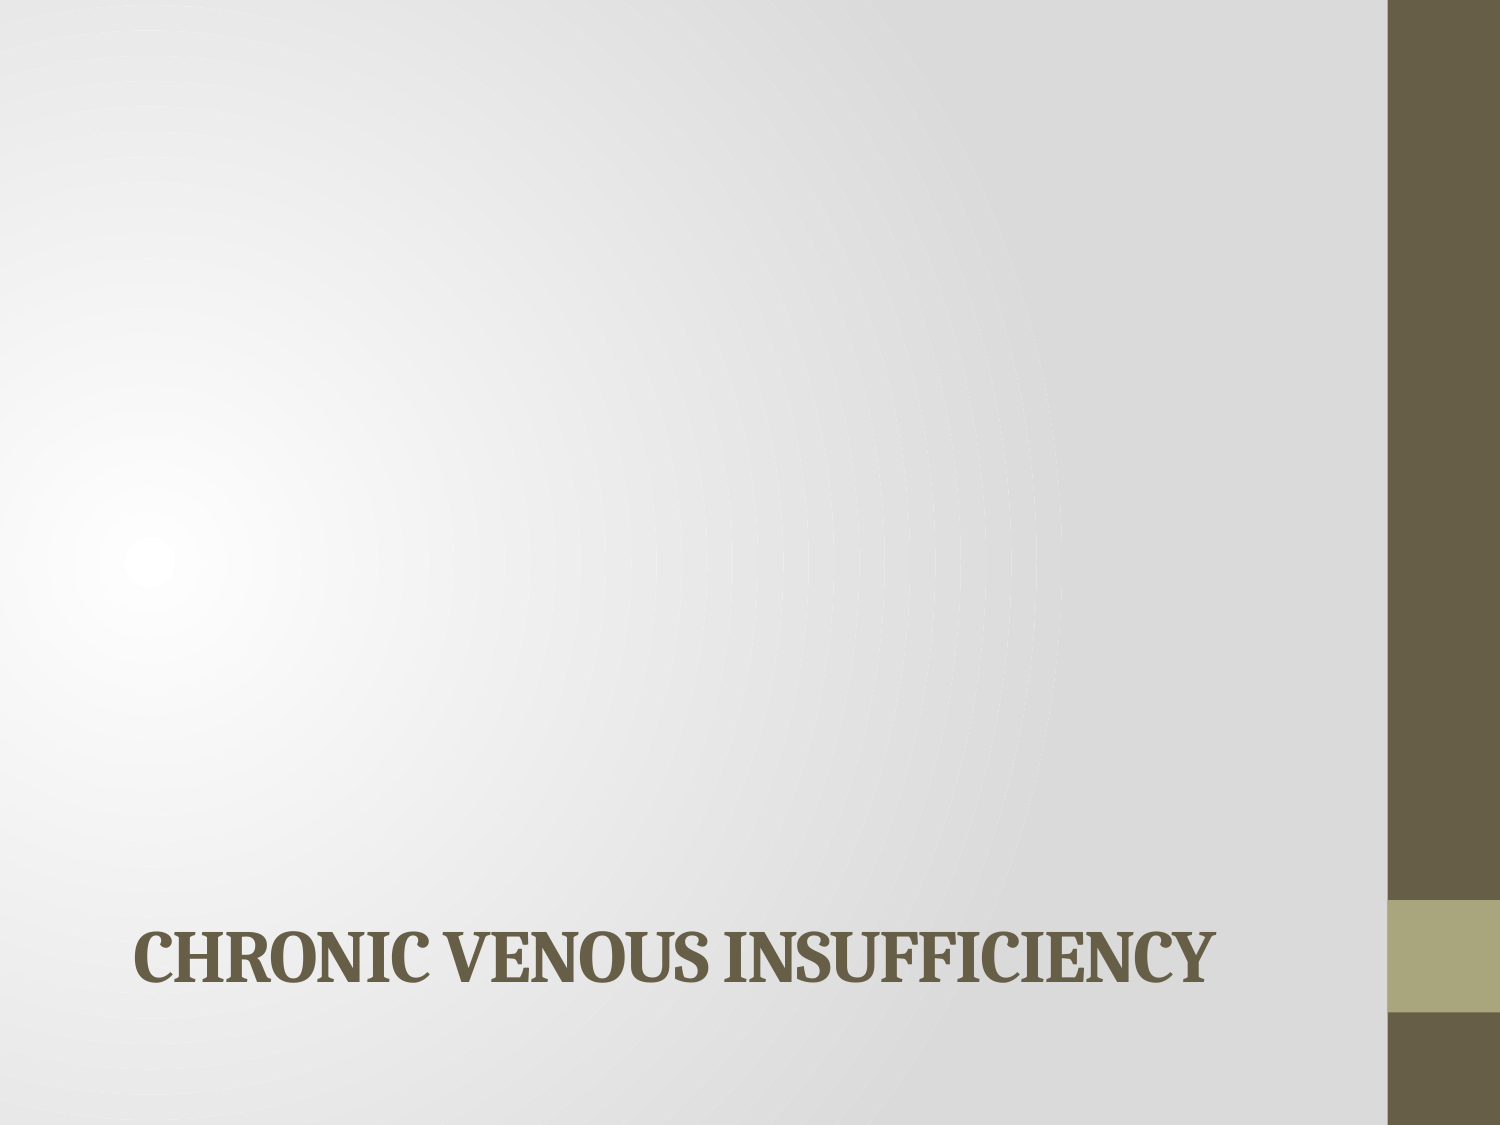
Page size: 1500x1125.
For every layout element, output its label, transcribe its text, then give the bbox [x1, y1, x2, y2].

title Chronic Venous Insufficiency [118, 900, 1375, 1092]
